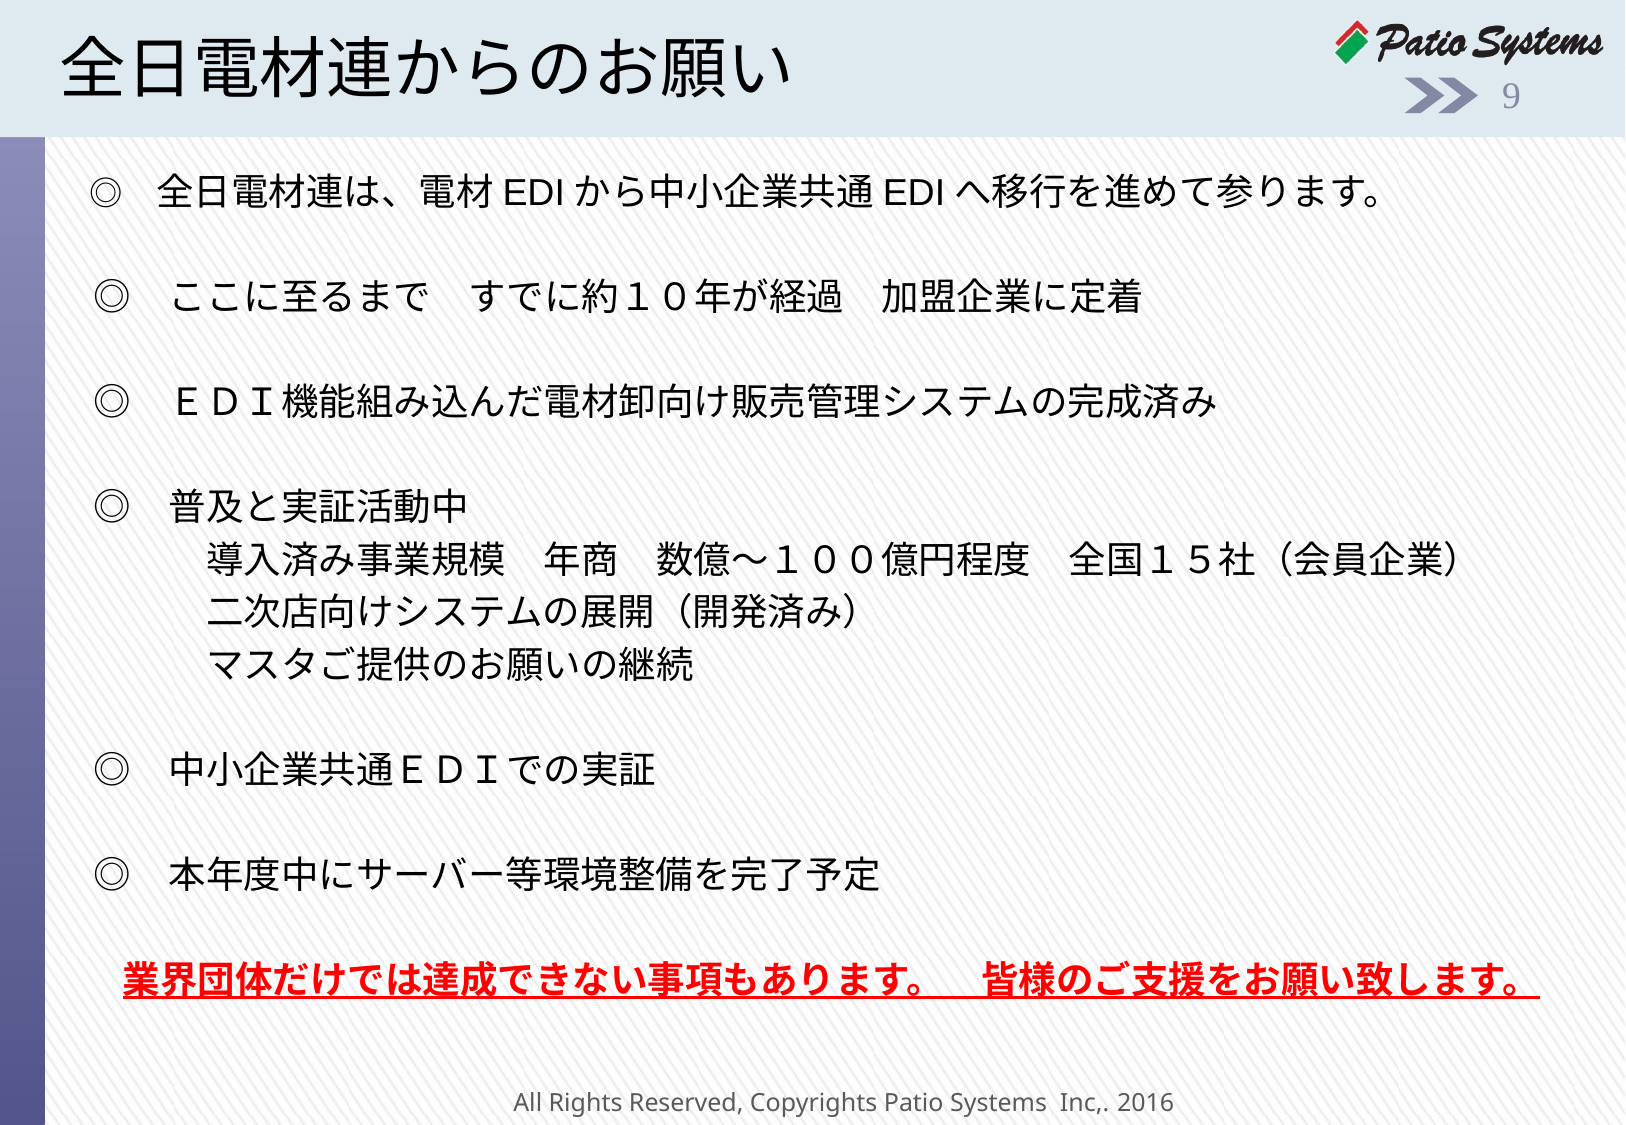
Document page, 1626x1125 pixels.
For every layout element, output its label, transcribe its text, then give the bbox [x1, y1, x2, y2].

picture [1409, 19, 1604, 66]
title 全日電材連からのお願い [44, 18, 1409, 138]
slide_number 8 [1487, 63, 1616, 124]
text_box ◎ 全日電材連は、電材EDIから中小企業共通EDIへ移行を進めて参ります。 ◎ ここに至るまで すでに約１０年が経過 加盟企業に定着 ◎ ＥＤＩ機能組み込んだ電材卸向け販売管理システムの完成済み ◎ 普及と実証活動中 導入済み事業規模 年商 数億～１００億円程度 全国１５社（会員企業） 二次店向けシステムの展開（開発済み） マスタご提供のお願いの継続 ◎ 中小企業共通ＥＤＩでの実証 ◎ 本年度中にサーバー等環境整備を完了予定 業界団体だけでは達成できない事項もあります。 皆様のご支援をお願い致します。 [41, 160, 1622, 1066]
